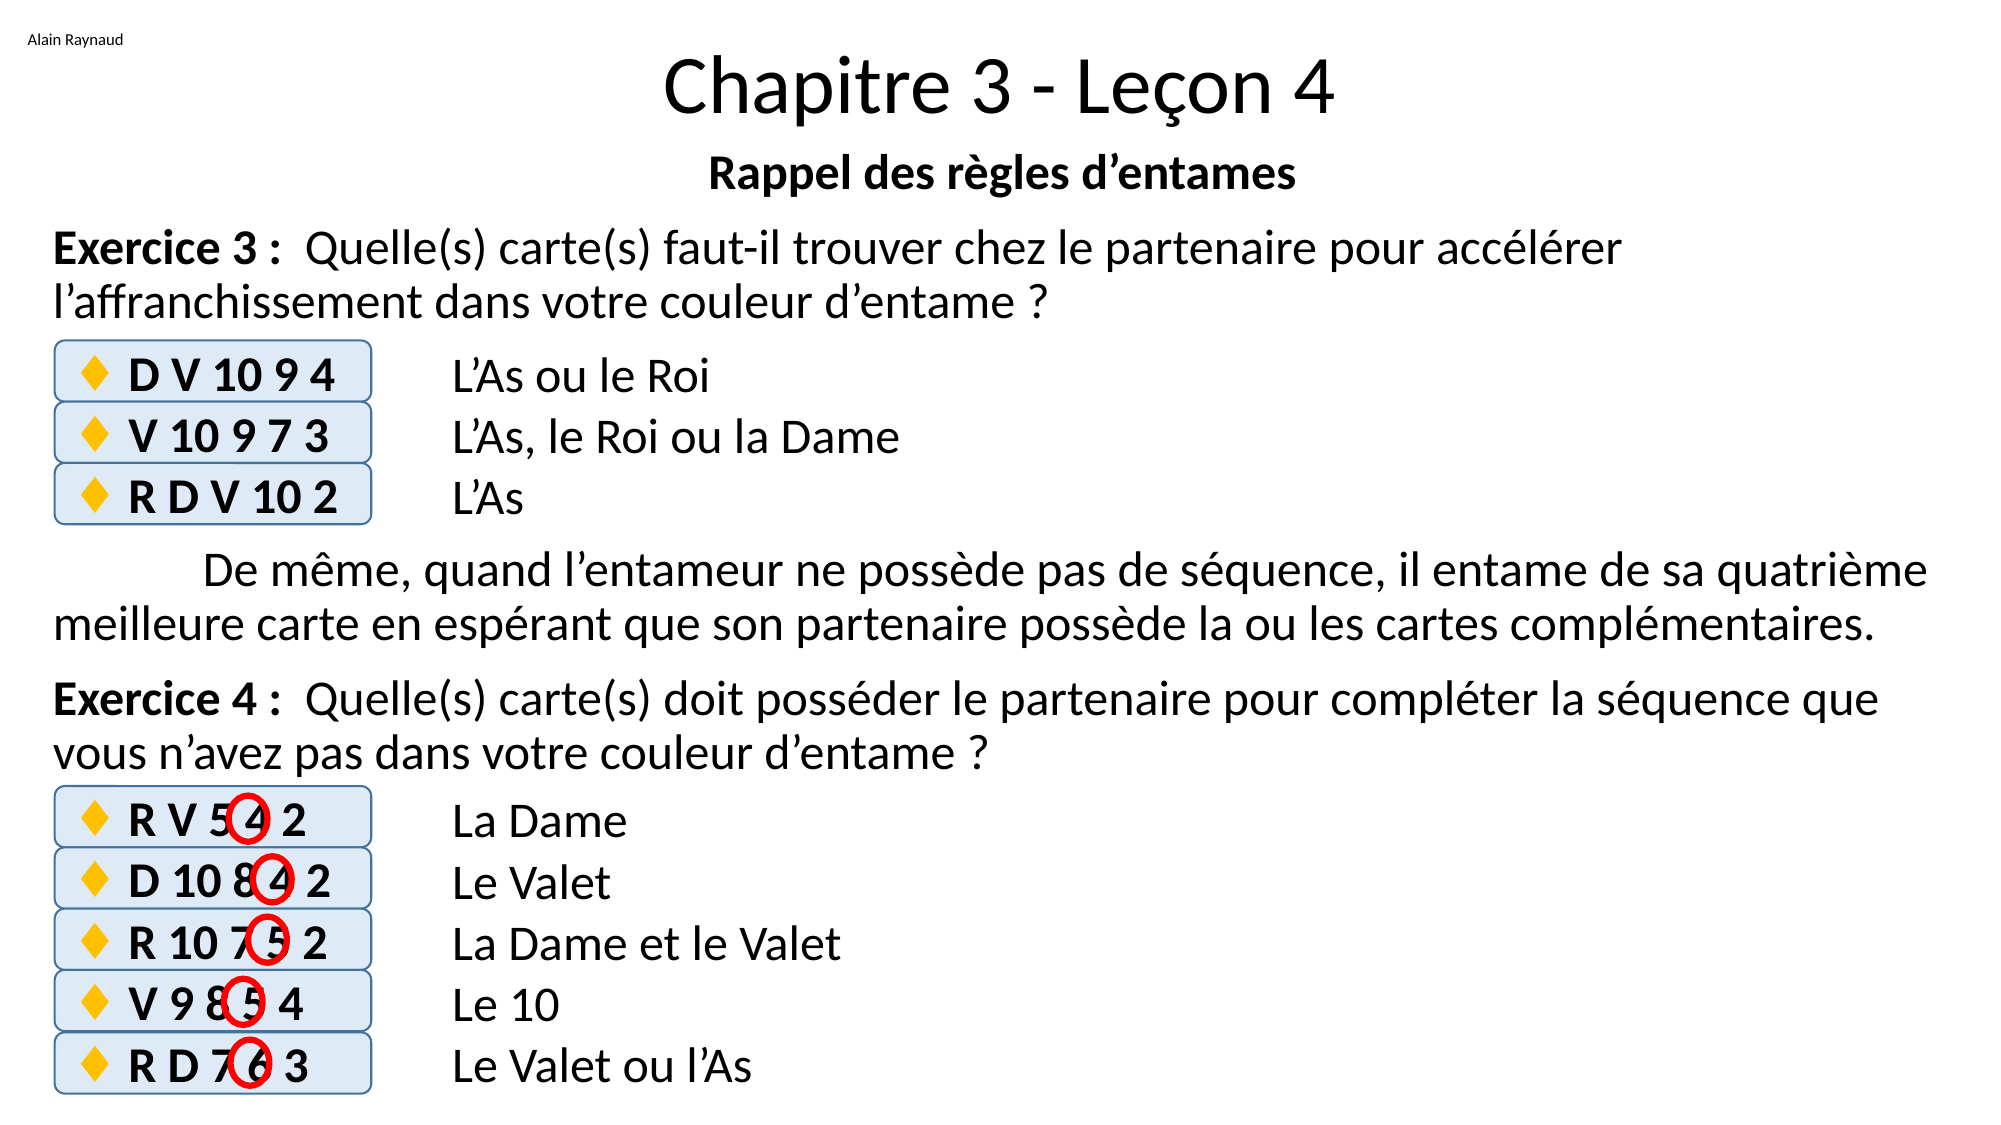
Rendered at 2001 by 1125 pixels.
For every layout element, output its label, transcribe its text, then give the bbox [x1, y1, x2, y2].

text_box L’As, le Roi ou la Dame [437, 396, 1968, 457]
text_box [247, 915, 288, 964]
text_box ♦ D 10 8 4 2 [53, 846, 373, 908]
text_box ♦ R D 7 6 3 [53, 1031, 373, 1095]
text_box [222, 977, 264, 1026]
text_box La Dame et le Valet [437, 902, 1968, 964]
text_box La Dame [437, 780, 1968, 841]
title Chapitre 3 - Leçon 4 [249, 38, 1750, 139]
text_box [227, 794, 269, 843]
text_box Le Valet [437, 841, 1968, 902]
text_box [229, 1038, 271, 1087]
text_box ♦ R V 5 4 2 [53, 784, 373, 847]
text_box ♦ R 10 7 5 2 [53, 907, 373, 970]
text_box ♦ R D V 10 2 [53, 461, 373, 526]
text_box Le Valet ou l’As [437, 1025, 1968, 1101]
text_box Alain Raynaud [12, 21, 147, 57]
text_box L’As ou le Roi [437, 334, 1968, 396]
text_box ♦ D V 10 9 4 [53, 339, 373, 402]
text_box ♦ V 9 8 5 4 [53, 968, 373, 1032]
text_box L’As [437, 457, 1968, 533]
text_box ♦ V 10 9 7 3 [53, 400, 373, 463]
subtitle Rappel des règles d’entames Exercice 3 : Quelle(s) carte(s) faut-il trouver chez le partenaire pour accélérer l’affranchissement dans votre couleur d’entame ? De même, quand l’entameur ne possède pas de séquence, il entame de sa quatrième meilleure carte en espérant que son partenaire possède la ou les cartes complémentaires. Exercice 4 : Quelle(s) carte(s) doit posséder le partenaire pour compléter la séquence que vous n’avez pas dans votre couleur d’entame ? [37, 139, 1968, 1088]
text_box [251, 855, 293, 904]
text_box Le 10 [437, 964, 1968, 1025]
